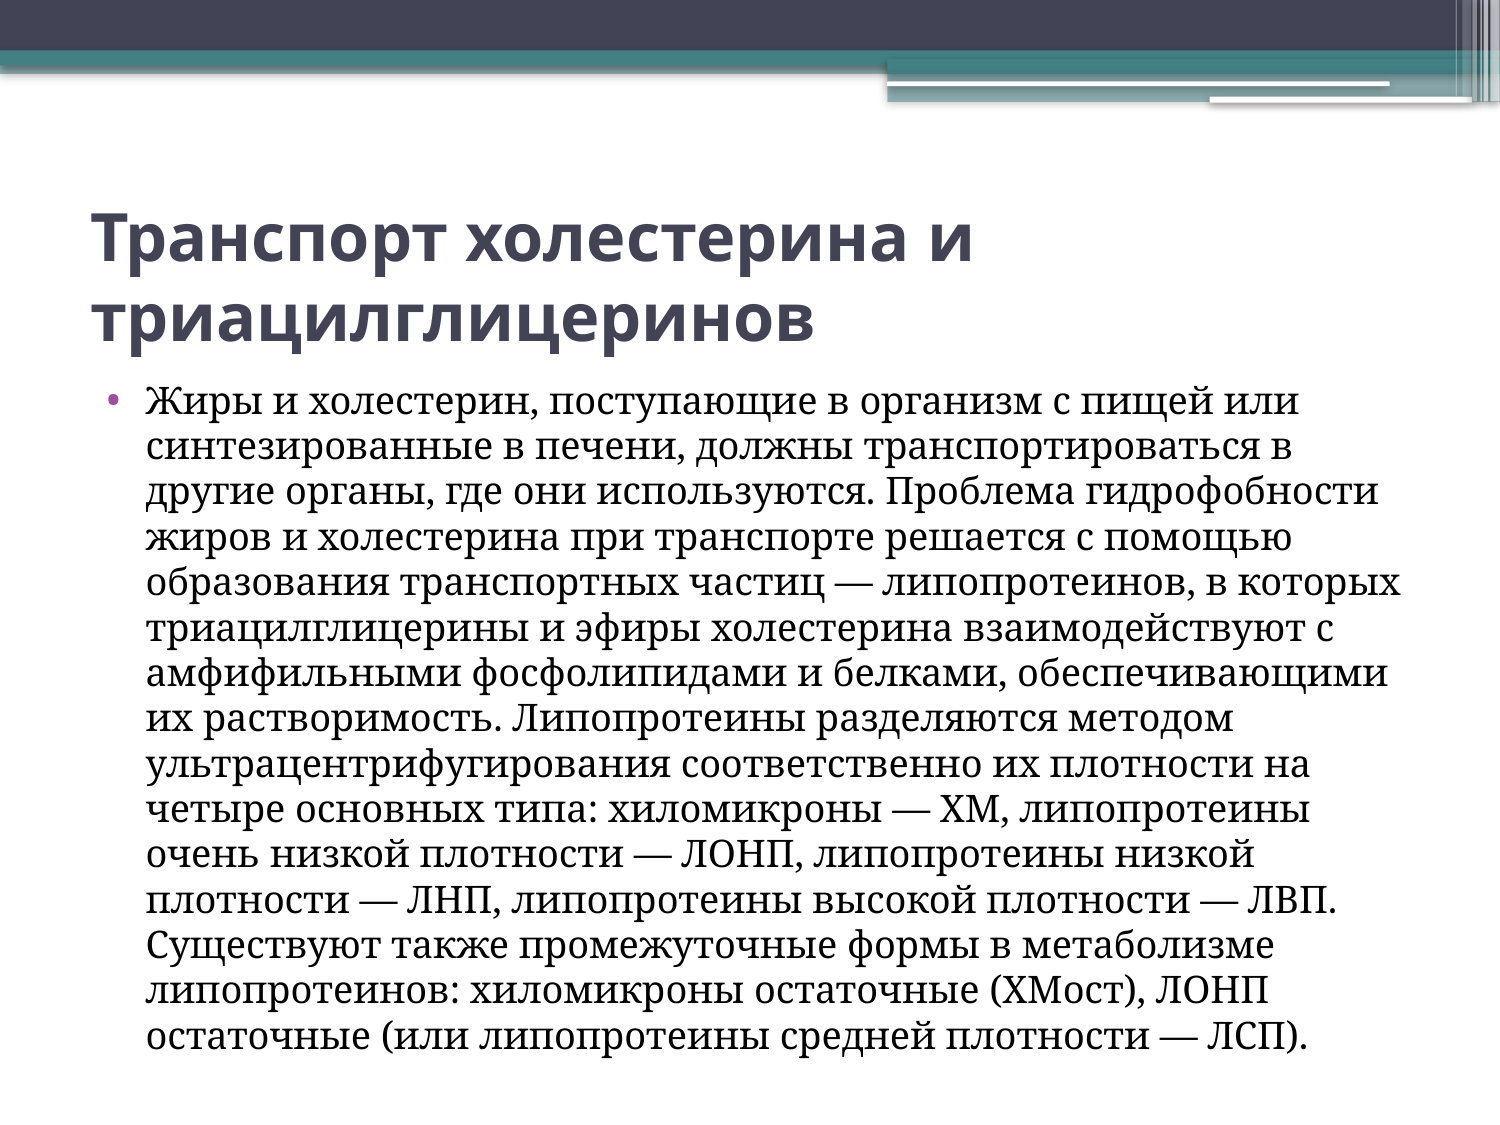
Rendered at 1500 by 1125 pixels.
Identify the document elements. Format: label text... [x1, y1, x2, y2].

list Жиры и холестерин, поступающие в организм с пищей или синтезированные в печени, должны транспортироваться в другие органы, где они используются. Проблема гидрофобности жиров и холестерина при транспорте решается с помощью образования транспортных частиц — липопротеинов, в которых триацилглицерины и эфиры холестерина взаимодействуют с амфифильными фосфолипидами и белками, обеспечивающими их растворимость. Липопротеины разделяются методом ультрацентрифугирования соответственно их плотности на четыре основных типа: хиломикроны — ХМ, липопротеины очень низкой плотности — ЛОНП, липопротеины низкой плотности — ЛНП, липопротеины высокой плотности — ЛВП. Существуют также промежуточные формы в метаболизме липопротеинов: хиломикроны остаточные (ХМост), ЛОНП остаточные (или липопротеины средней плотности — ЛСП). [74, 368, 1426, 1079]
title Транспорт холестерина и триацилглицеринов [74, 187, 1426, 363]
